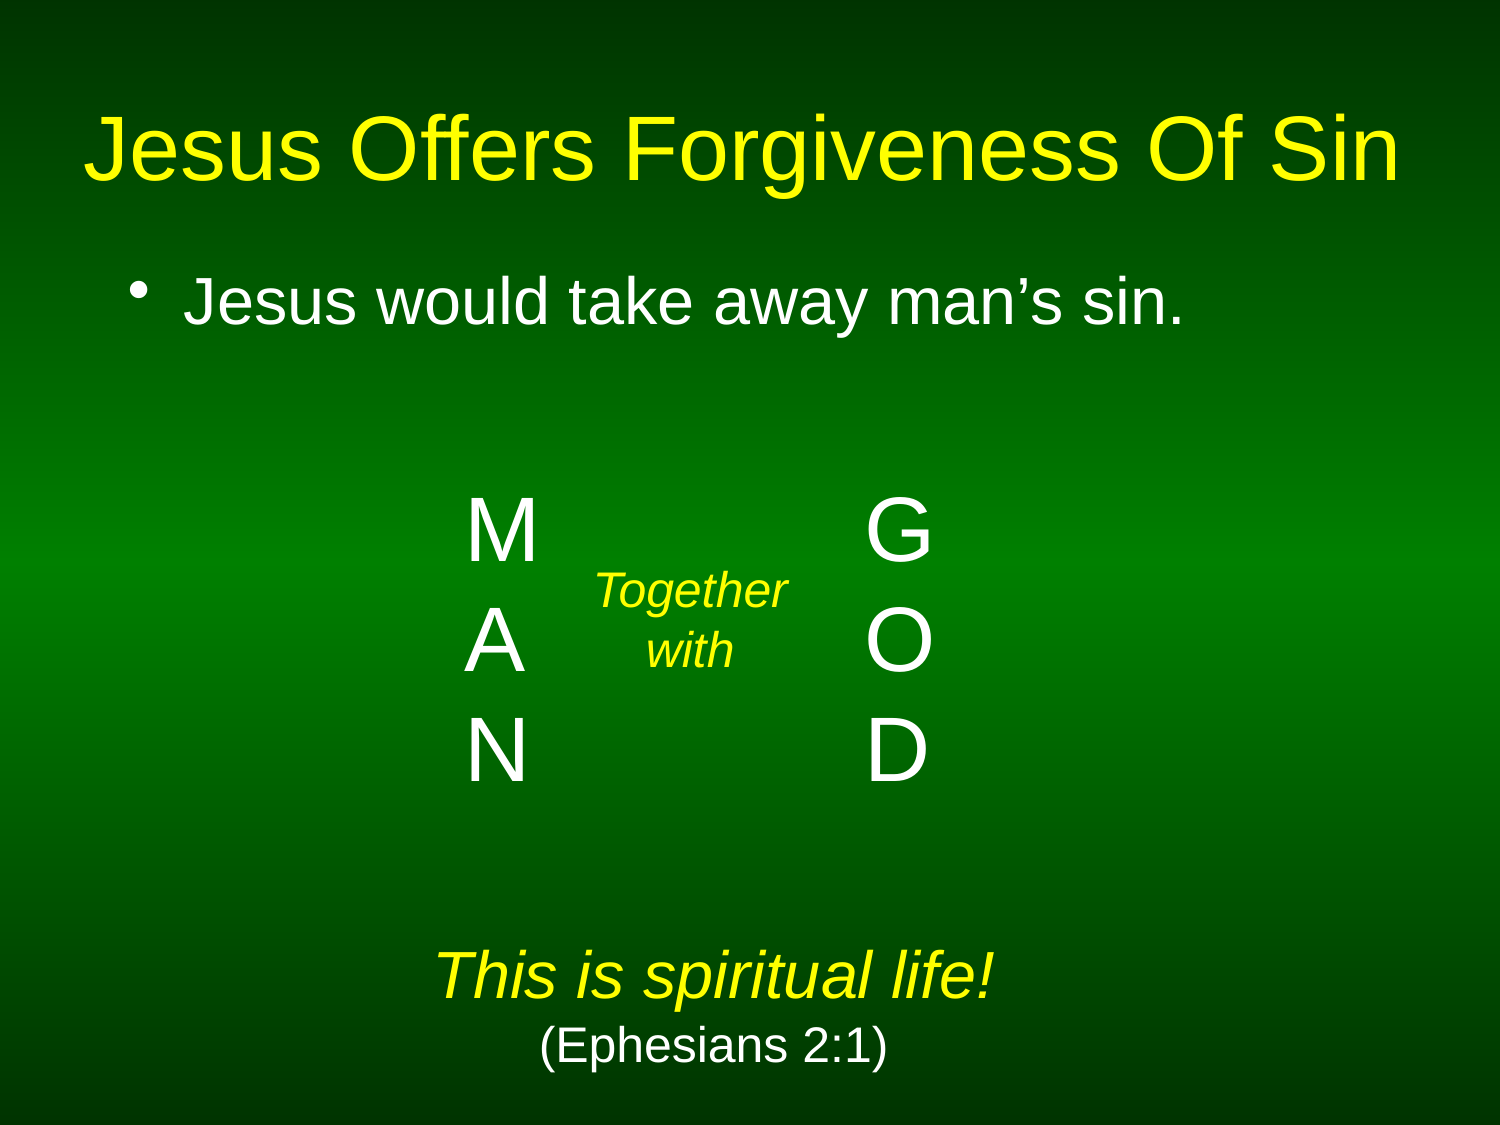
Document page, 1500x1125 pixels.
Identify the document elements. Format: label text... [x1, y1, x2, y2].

list Jesus would take away man’s sin. [112, 249, 1450, 338]
text_box Together with [577, 549, 803, 685]
title Jesus Offers Forgiveness Of Sin [50, 50, 1438, 238]
text_box M A N [450, 462, 572, 808]
text_box G O D [849, 462, 972, 808]
text_box This is spiritual life! (Ephesians 2:1) [275, 924, 1153, 1080]
